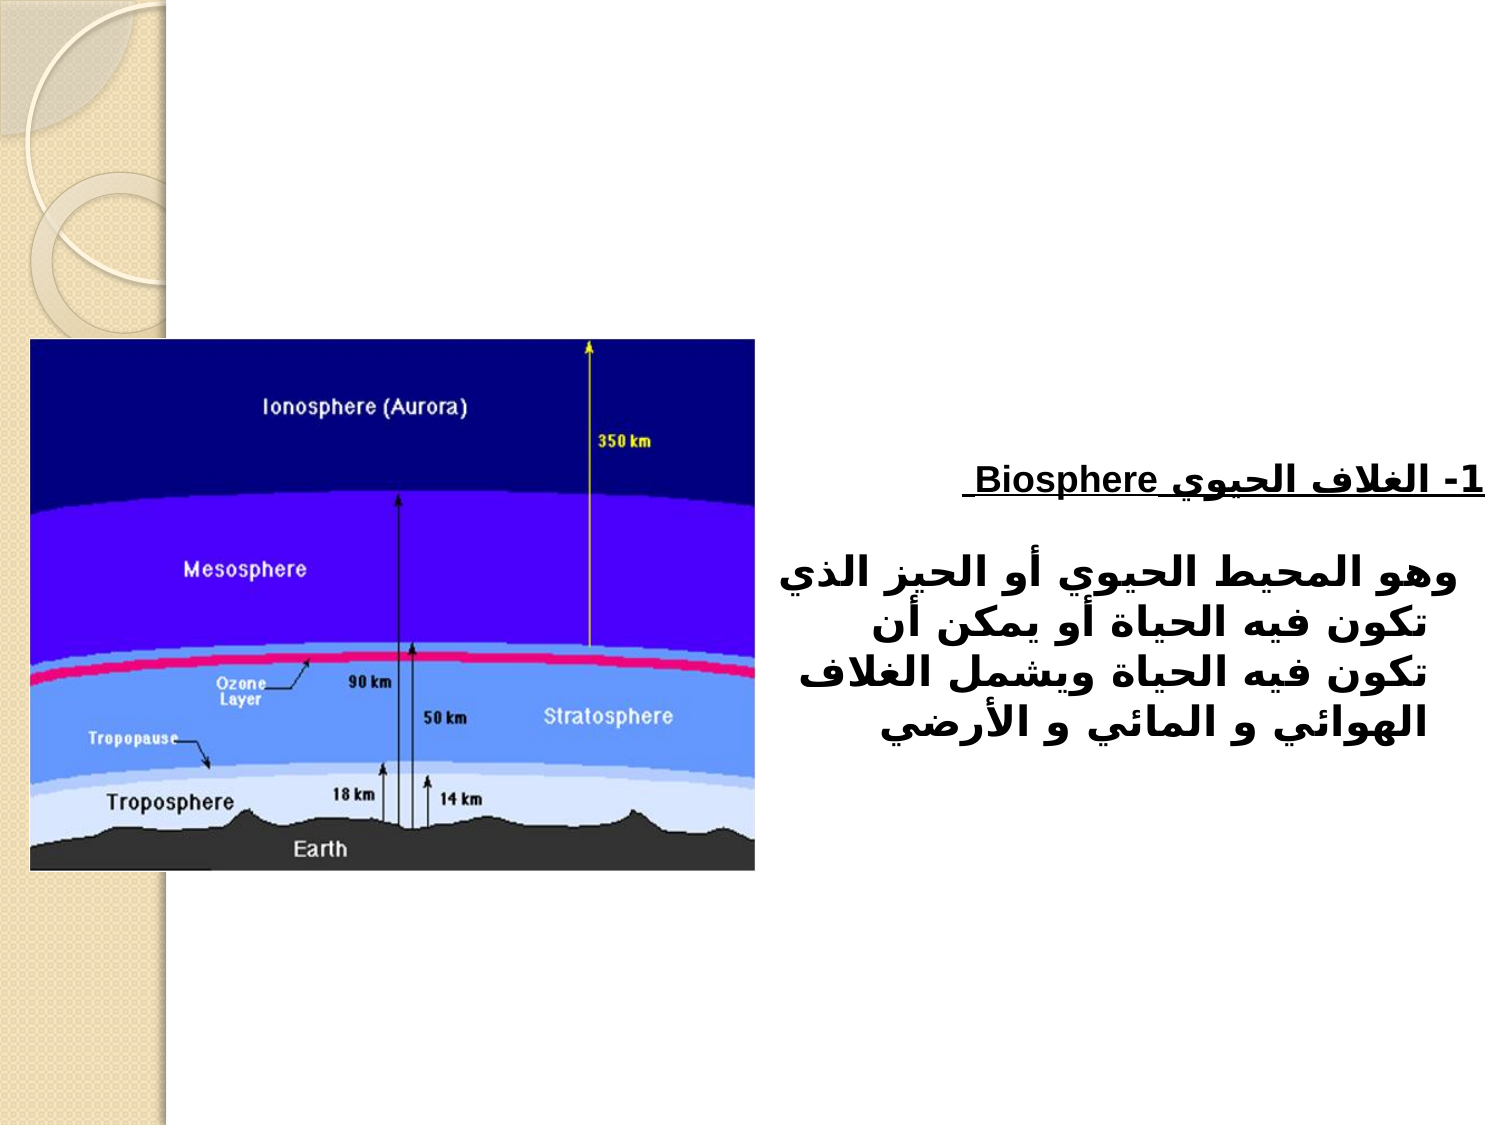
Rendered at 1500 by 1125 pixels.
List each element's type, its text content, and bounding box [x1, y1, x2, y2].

text_box 1- الغلاف الحيوي Biosphere وهو المحيط الحيوي أو الحيز الذي تكون فيه الحياة أو يمكن أن تكون فيه الحياة ويشمل الغلاف الهوائي و المائي و الأرضي [763, 447, 1500, 802]
picture [29, 337, 756, 873]
